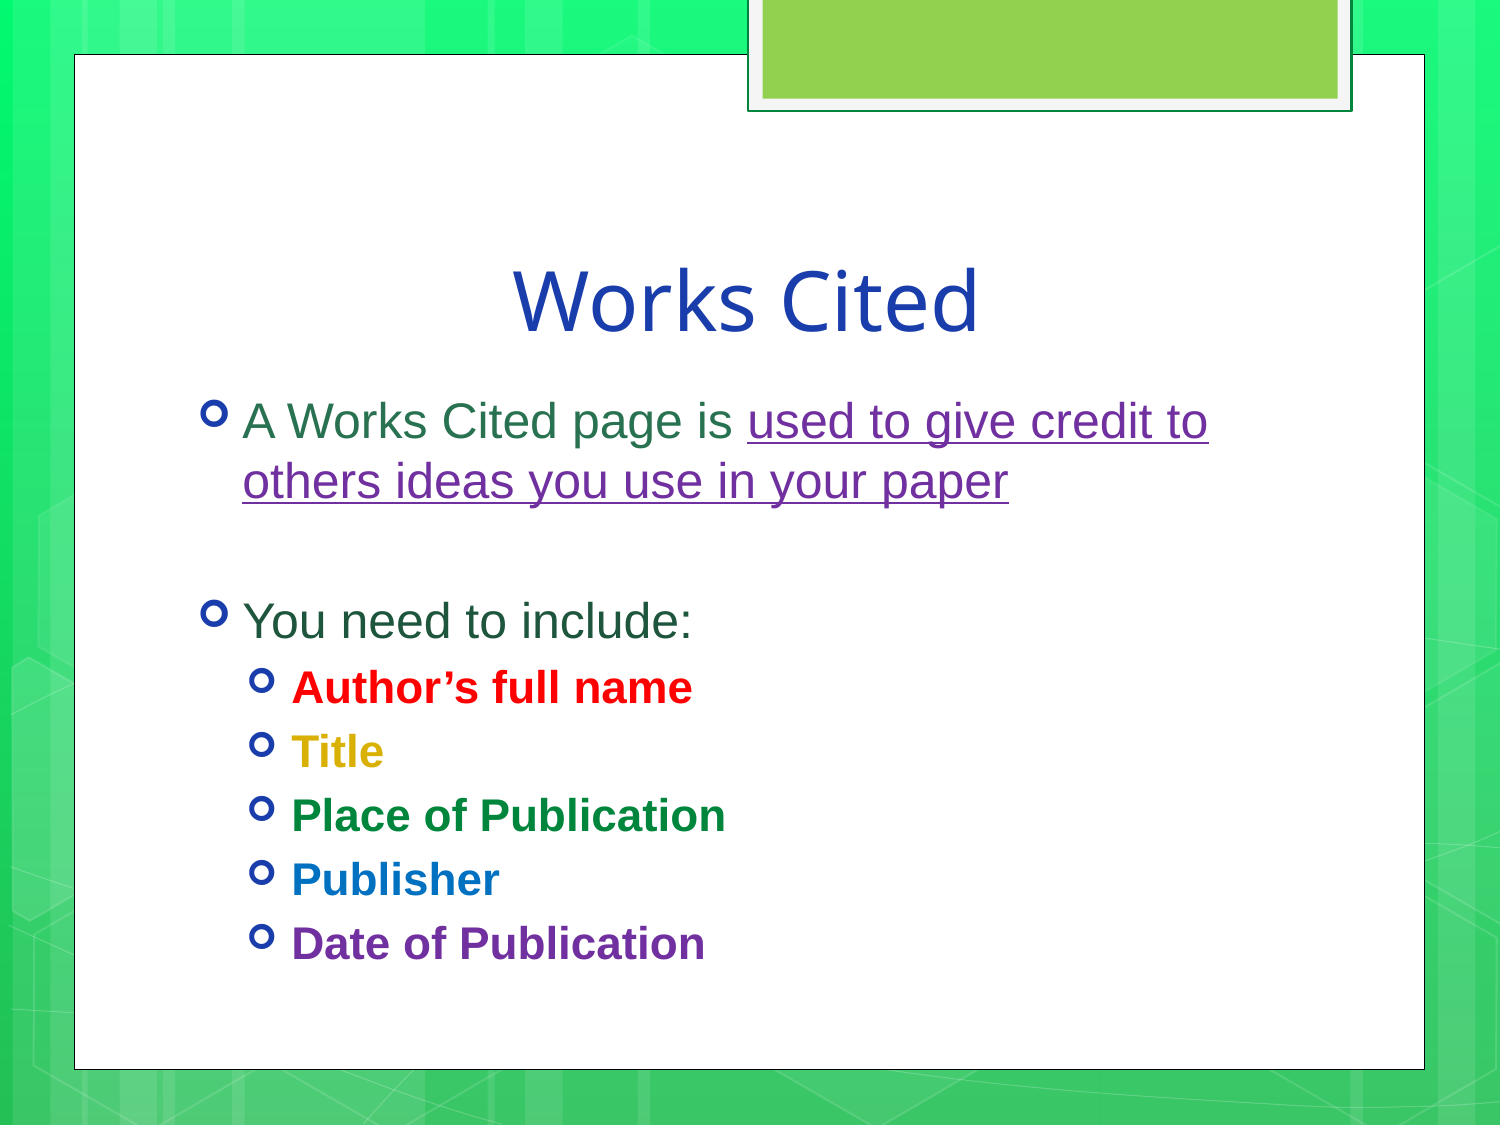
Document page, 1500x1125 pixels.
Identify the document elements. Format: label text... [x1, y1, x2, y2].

title Works Cited [171, 168, 1324, 357]
list A Works Cited page is used to give credit to others ideas you use in your paper You need to include: Author’s full name Title Place of Publication Publisher Date of Publication [171, 381, 1283, 1050]
